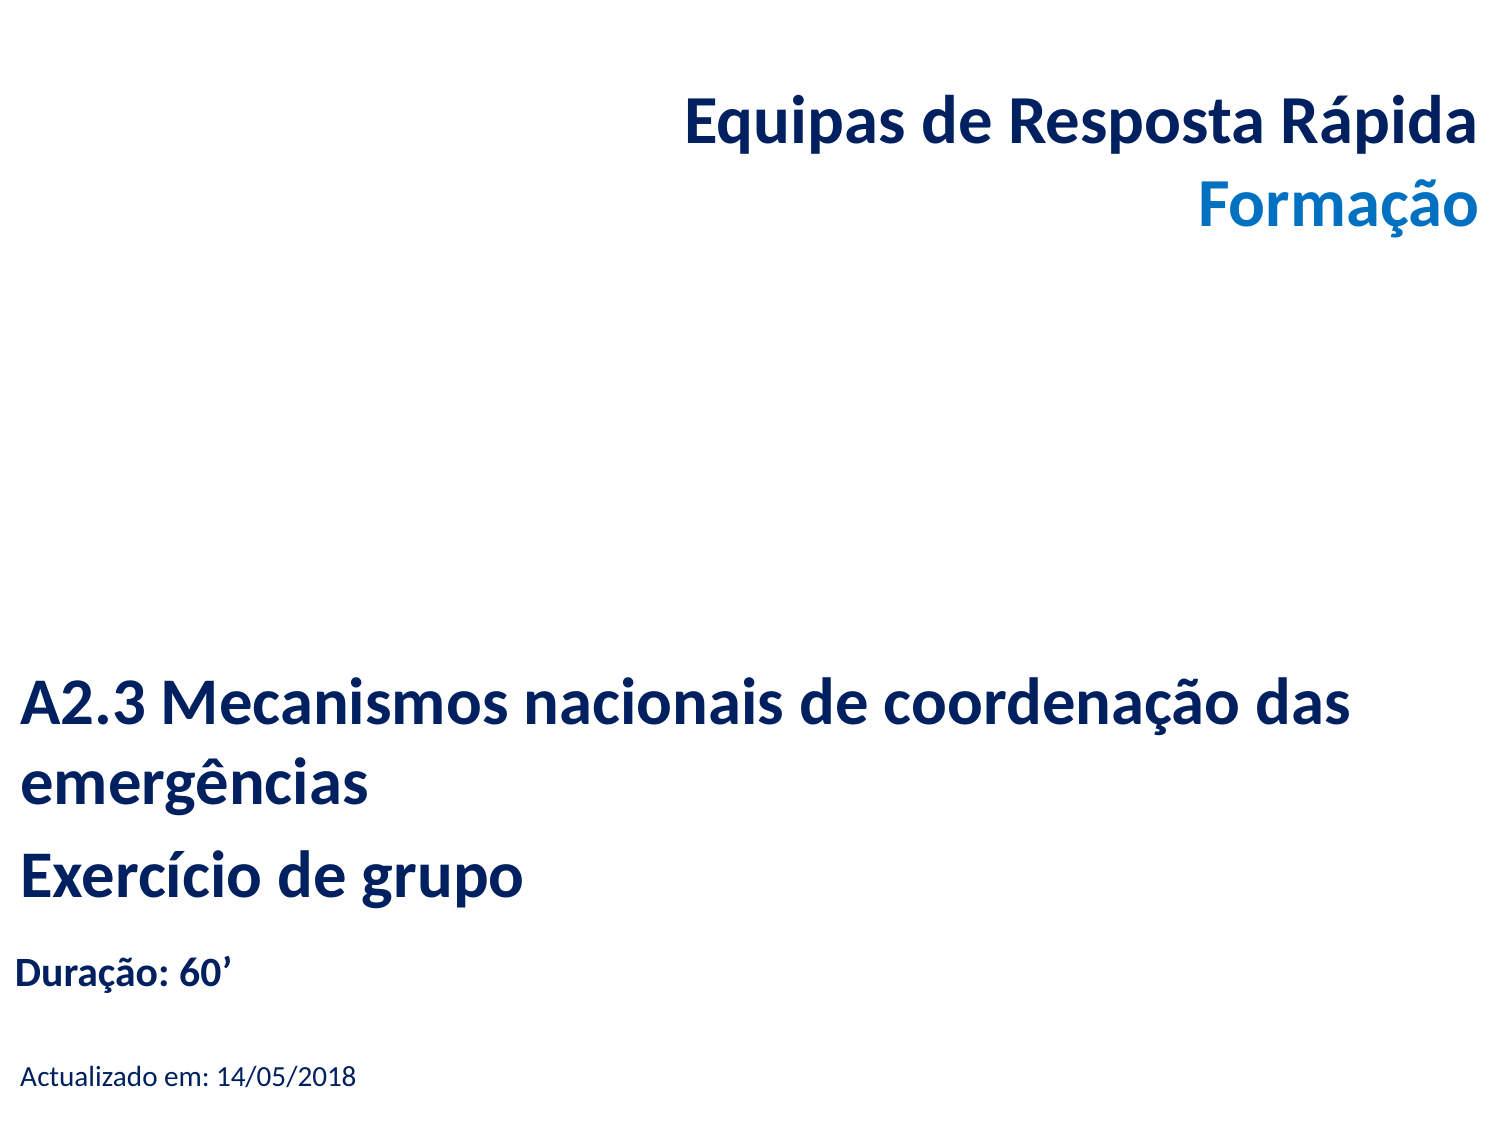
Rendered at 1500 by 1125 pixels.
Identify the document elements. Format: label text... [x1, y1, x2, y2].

title Equipas de Resposta Rápida Formação [643, 13, 1495, 302]
text_box Actualizado em: 14/05/2018 [5, 1049, 372, 1100]
subtitle A2.3 Mecanismos nacionais de coordenação das emergências Exercício de grupo [5, 650, 1500, 750]
text_box Duração: 60’ [0, 937, 413, 1003]
